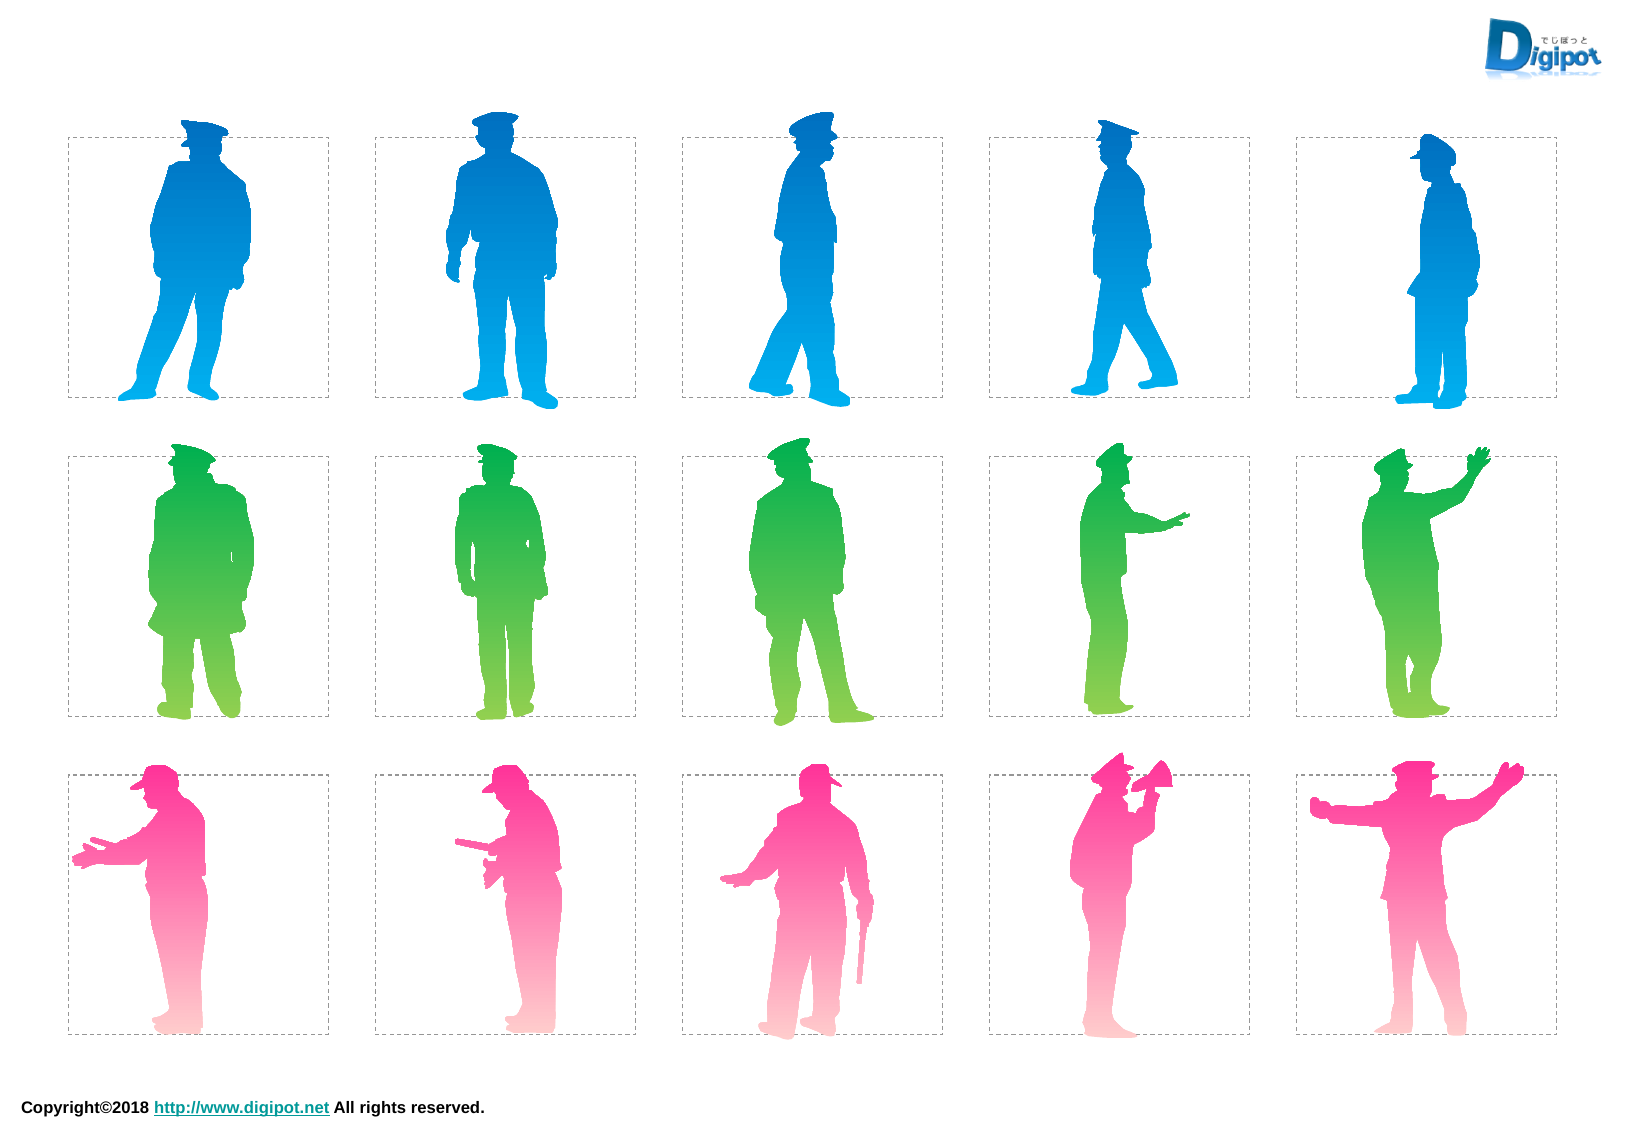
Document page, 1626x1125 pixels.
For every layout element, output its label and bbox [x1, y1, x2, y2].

text_box [1309, 760, 1524, 1036]
text_box [1080, 442, 1190, 715]
text_box [71, 764, 209, 1035]
text_box [1069, 752, 1173, 1039]
text_box [748, 438, 875, 726]
text_box [148, 444, 255, 720]
text_box [445, 112, 559, 410]
text_box [1070, 120, 1178, 396]
text_box [748, 112, 851, 407]
text_box [454, 764, 563, 1034]
text_box [117, 120, 252, 402]
text_box [720, 764, 874, 1040]
text_box [1361, 446, 1491, 719]
picture [1485, 18, 1602, 82]
text_box [1395, 133, 1481, 410]
text_box [455, 444, 549, 720]
